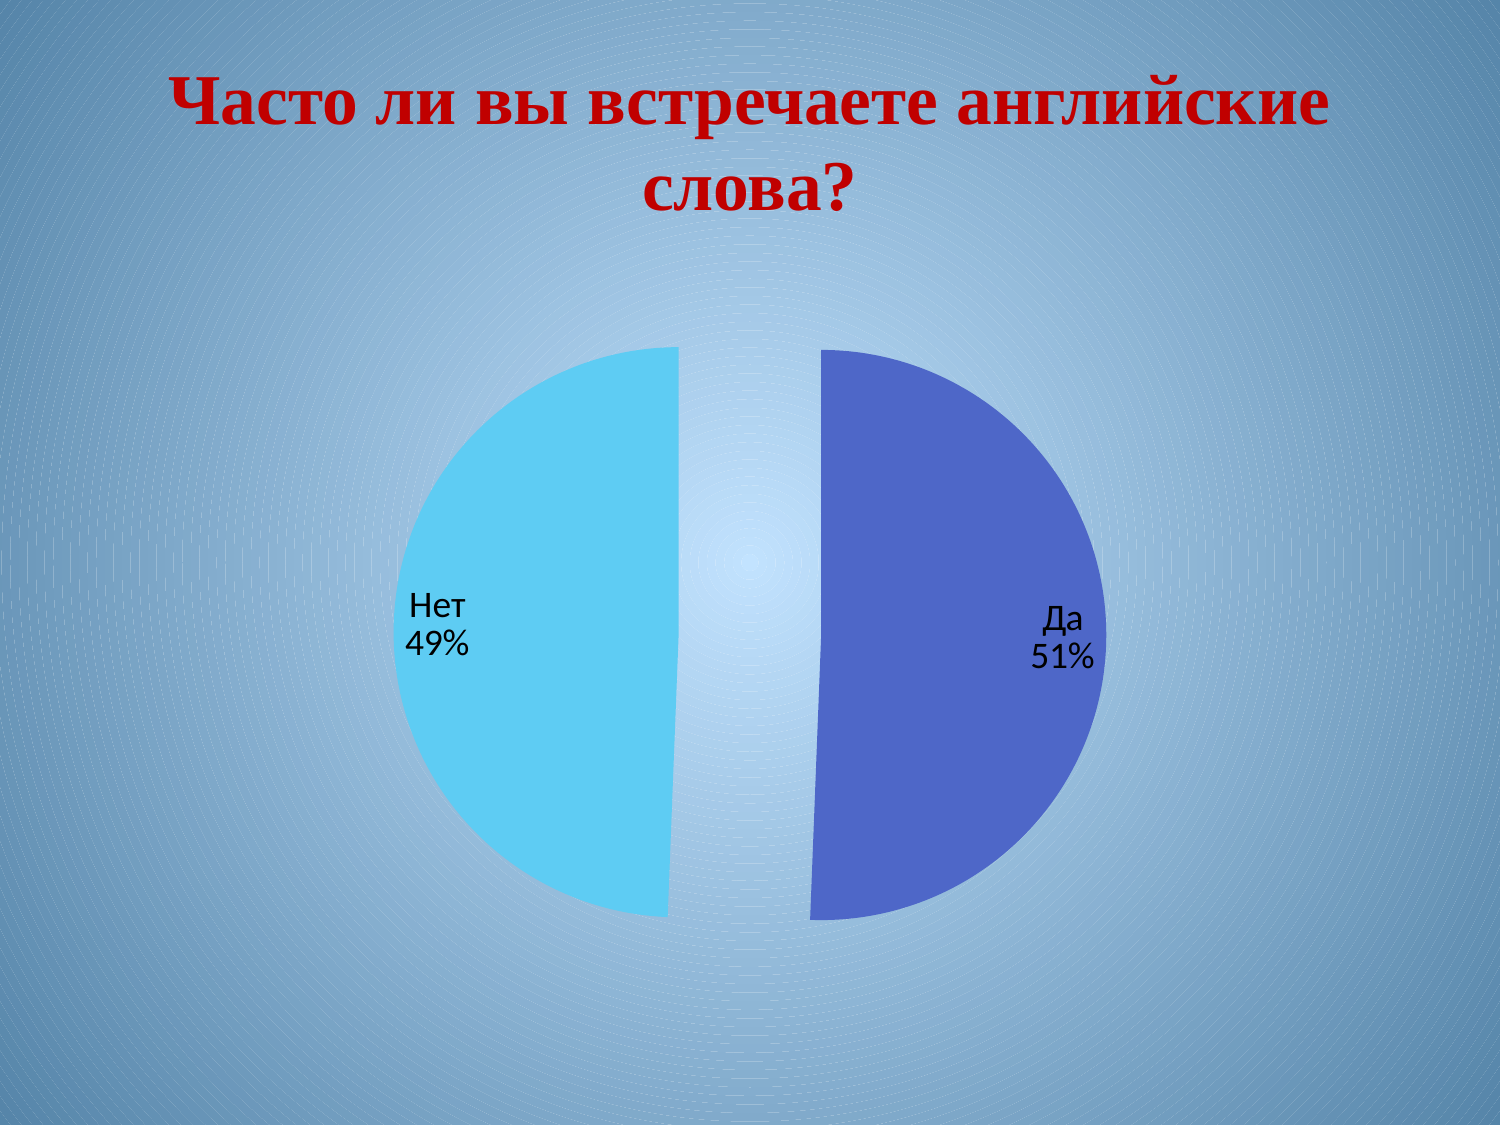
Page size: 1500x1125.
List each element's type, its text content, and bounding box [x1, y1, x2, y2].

title Часто ли вы встречаете английские слова? [75, 45, 1425, 233]
chart [74, 262, 1426, 1006]
